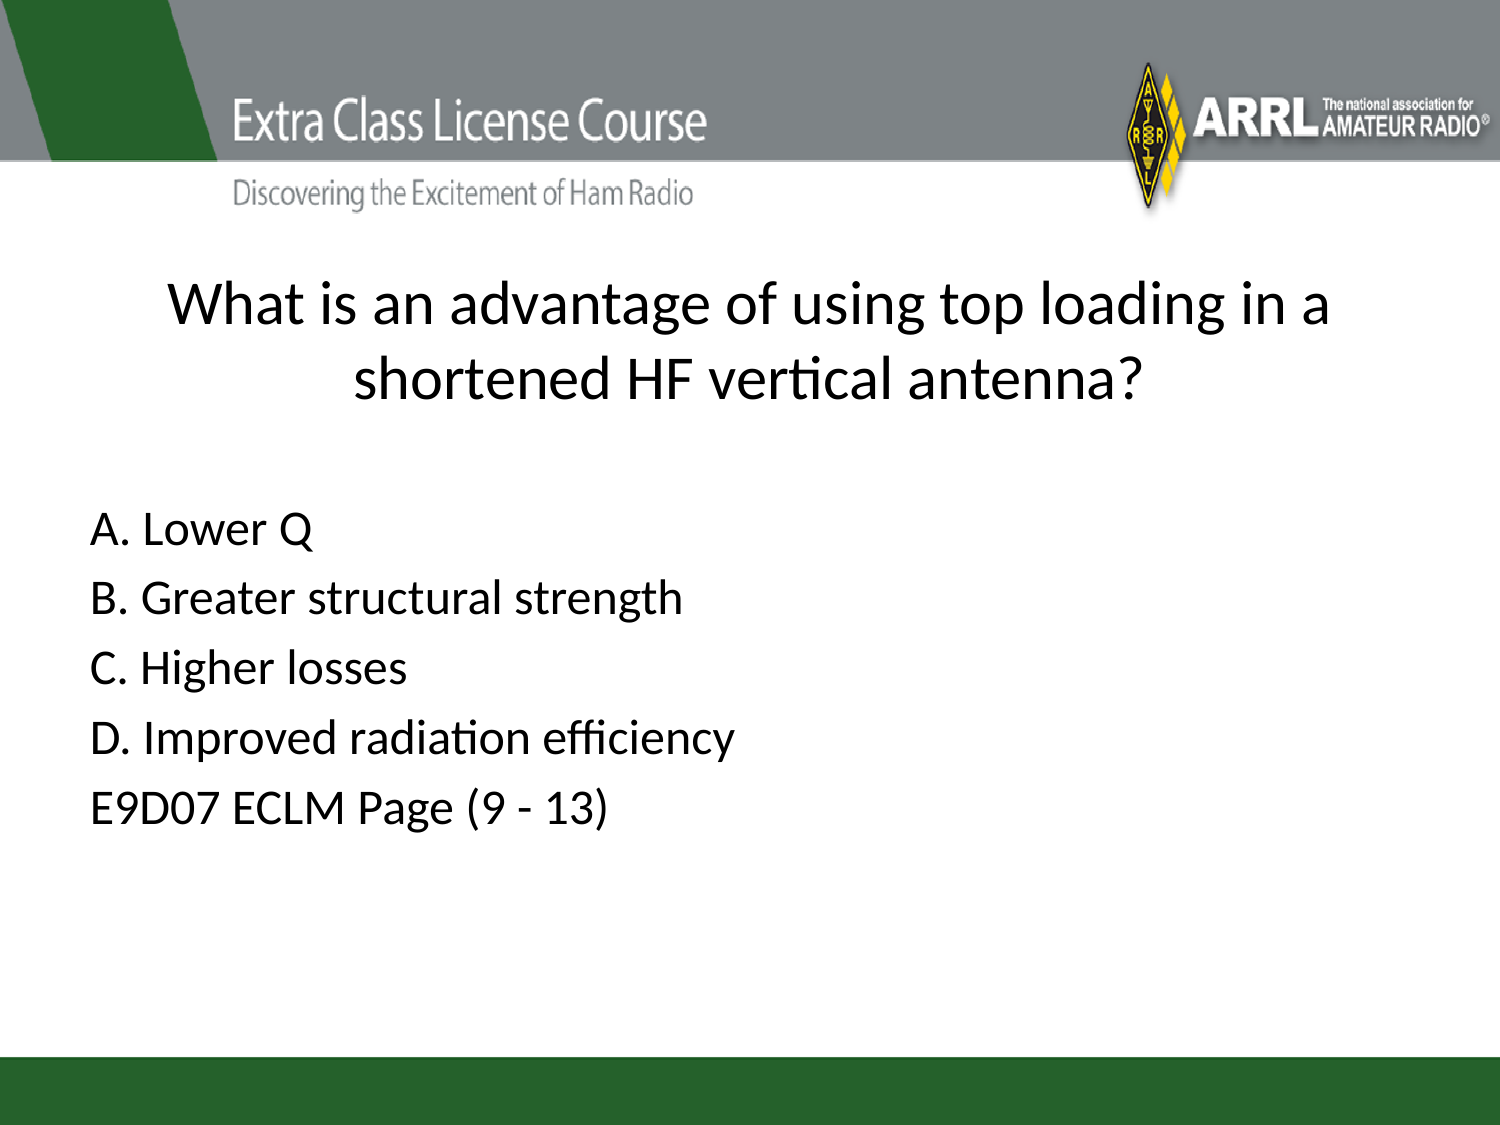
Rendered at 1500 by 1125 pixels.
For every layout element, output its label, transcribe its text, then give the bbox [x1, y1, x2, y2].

list A. Lower Q B. Greater structural strength C. Higher losses D. Improved radiation efficiency E9D07 ECLM Page (9 - 13) [75, 487, 1425, 1005]
picture [0, 0, 1500, 1125]
title What is an advantage of using top loading in a shortened HF vertical antenna? [75, 254, 1425, 435]
